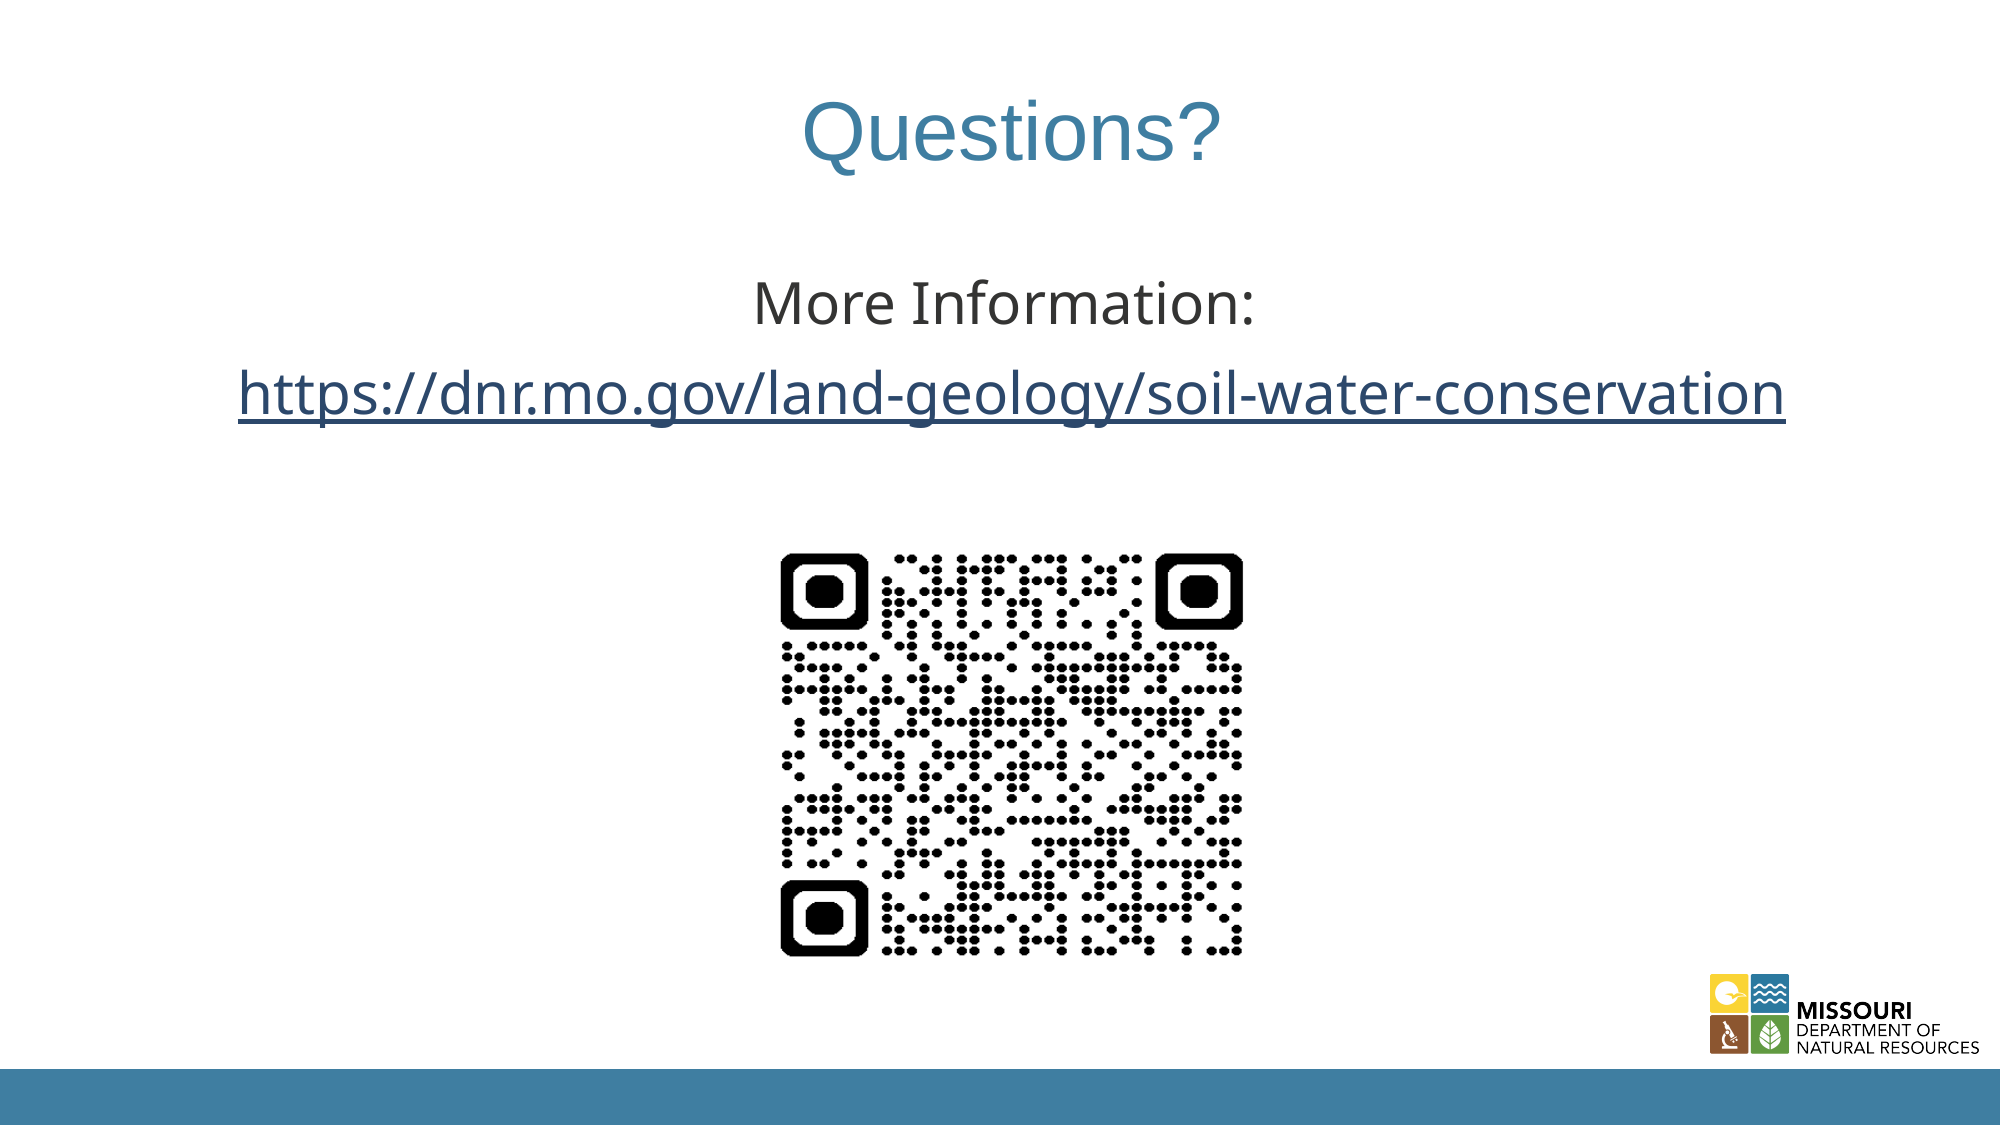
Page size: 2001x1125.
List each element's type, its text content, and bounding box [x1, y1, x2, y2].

picture [730, 510, 1294, 1001]
picture [1710, 974, 1979, 1054]
text_box Questions? More Information: https://dnr.mo.gov/land-geology/soil-water-conservation [112, 81, 1912, 909]
